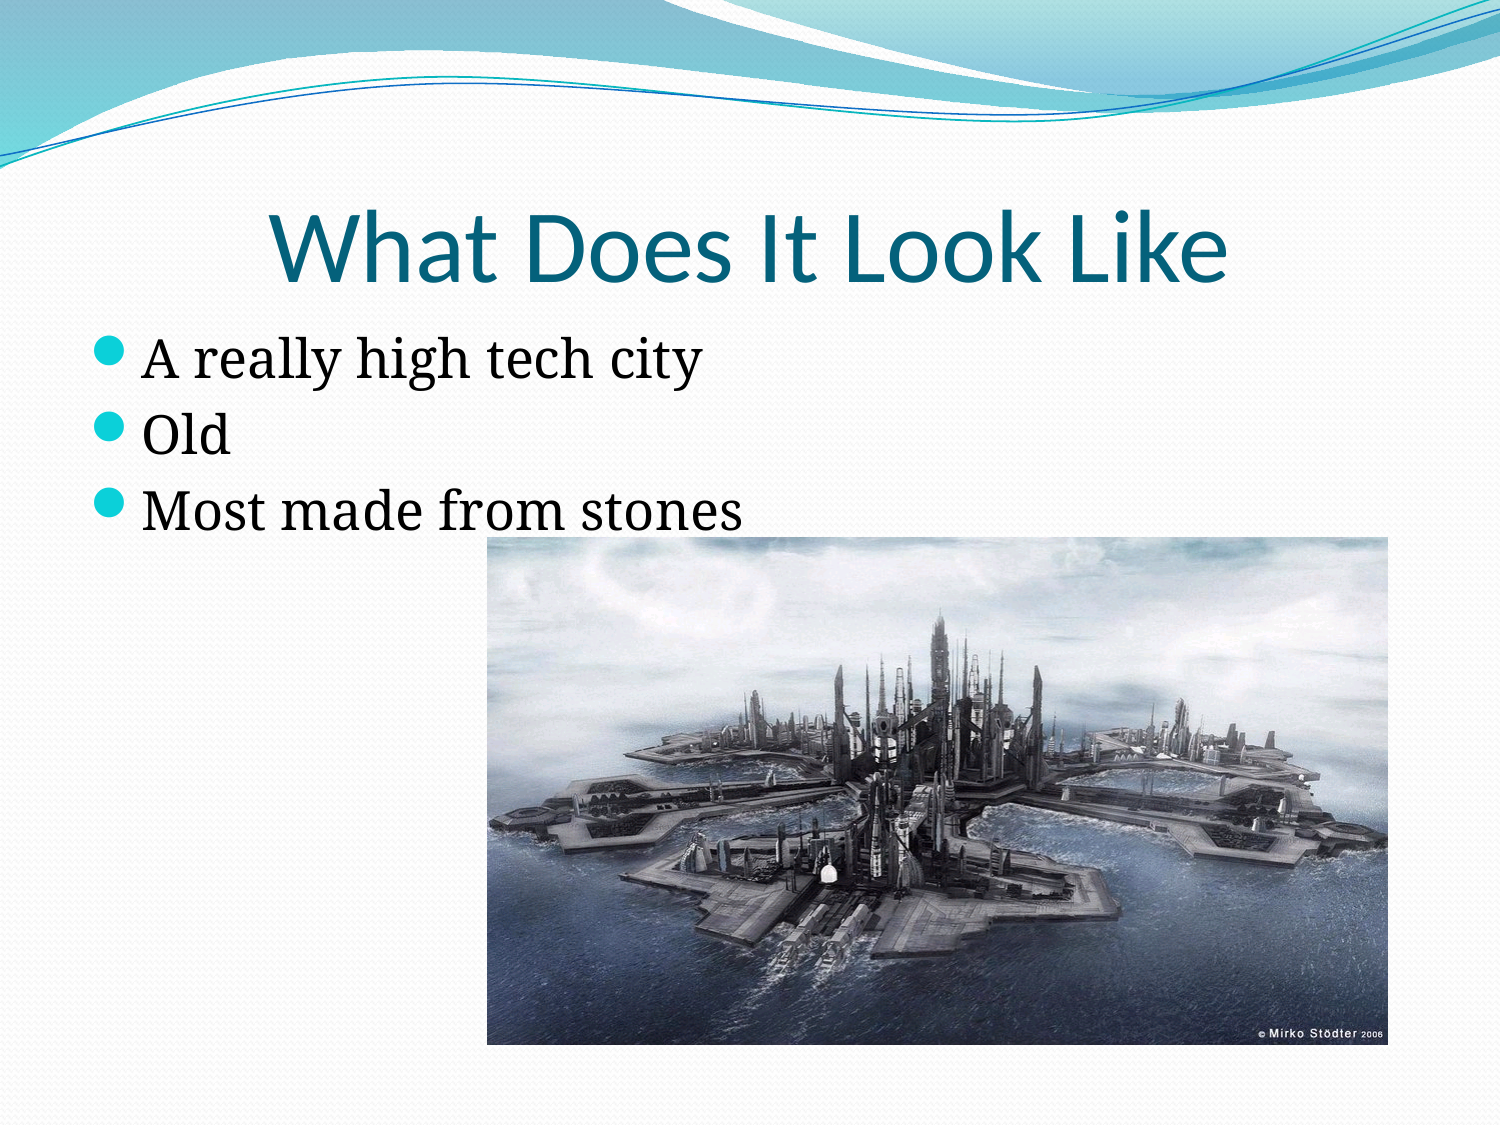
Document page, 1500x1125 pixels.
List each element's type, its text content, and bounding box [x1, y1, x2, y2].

picture [487, 537, 1388, 1045]
title What Does It Look Like [75, 115, 1425, 303]
list A really high tech city Old Most made from stones [75, 317, 1425, 1038]
